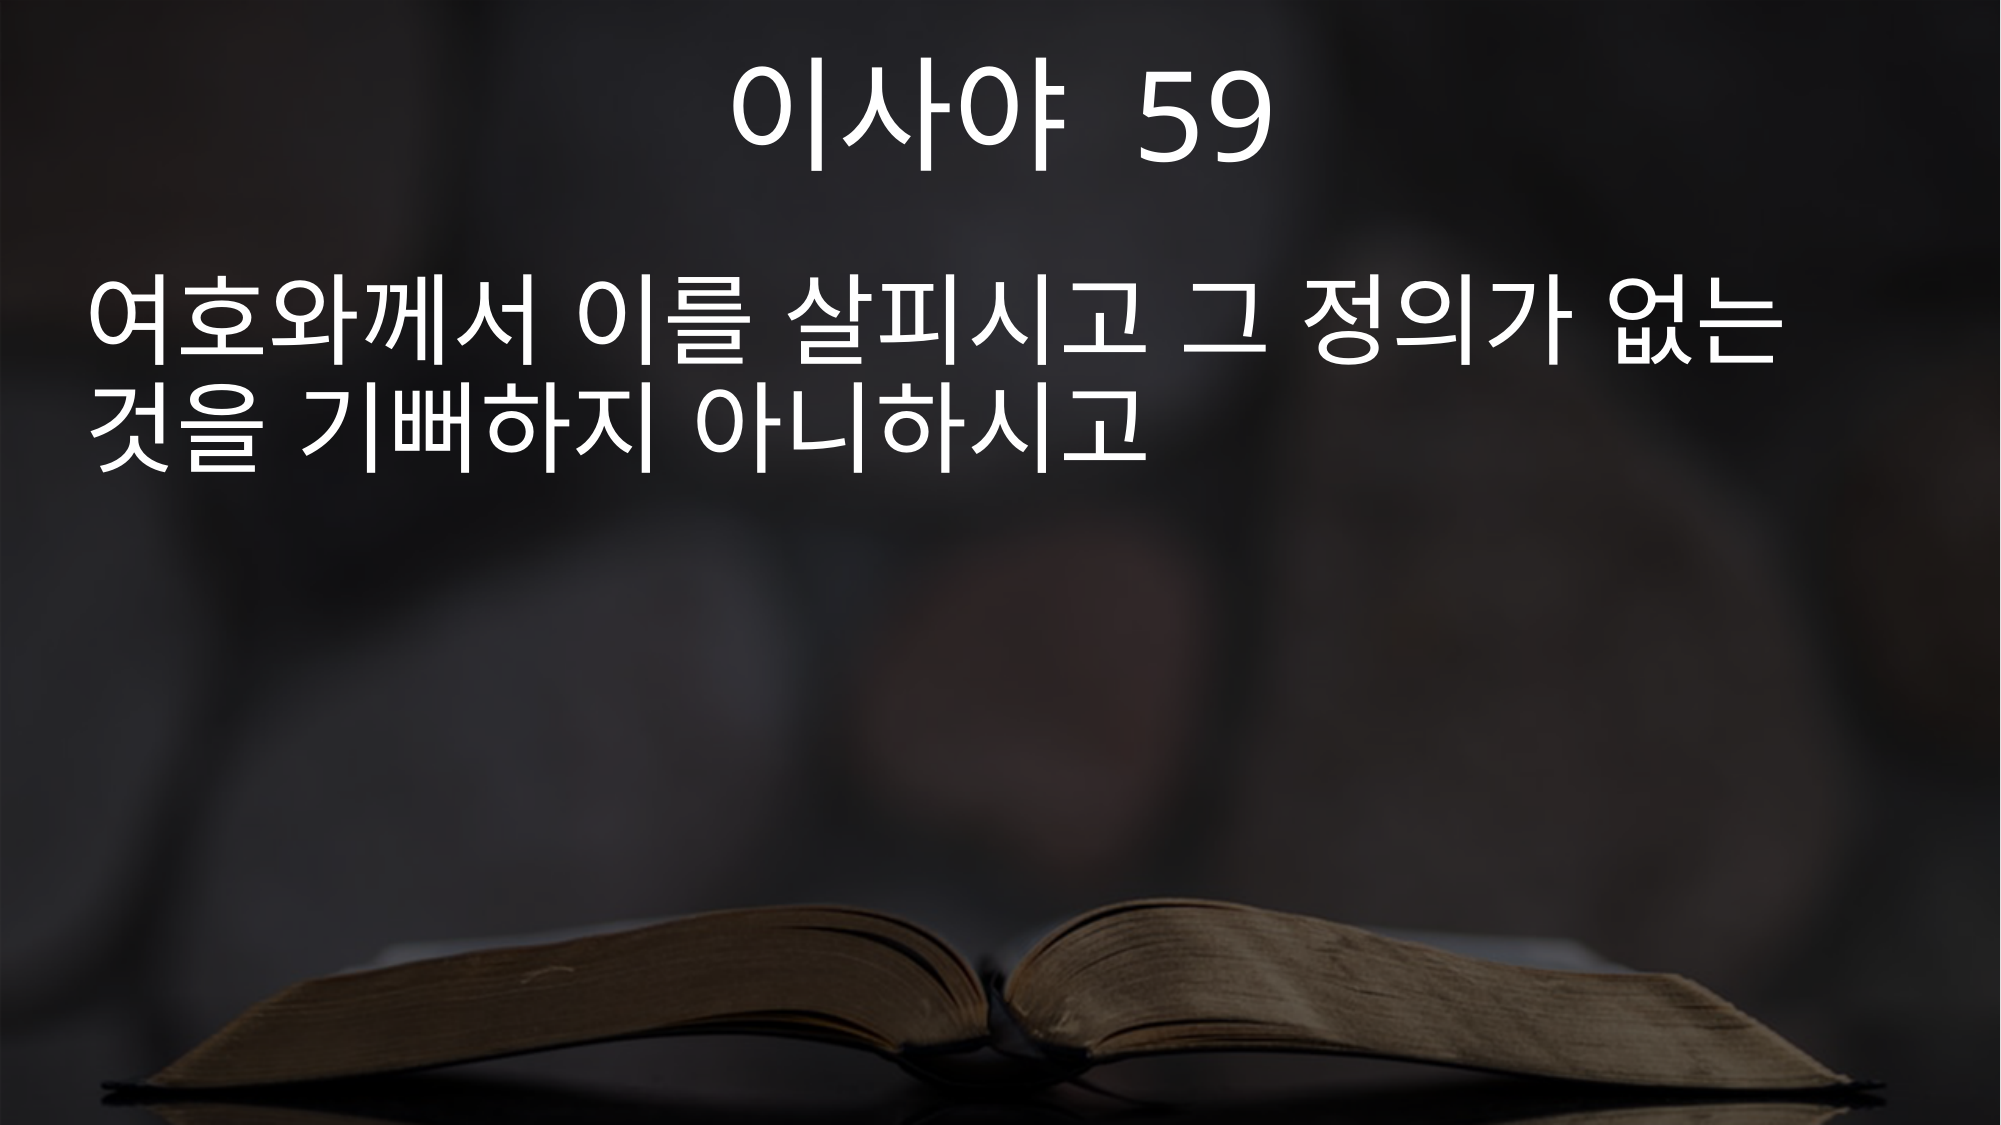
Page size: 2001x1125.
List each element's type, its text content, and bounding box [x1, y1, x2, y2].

picture [0, 0, 2001, 1125]
list 여호와께서 이를 살피시고 그 정의가 없는 것을 기뻐하지 아니하시고 [69, 263, 1953, 423]
footer 이사야 59 [0, 32, 2000, 192]
